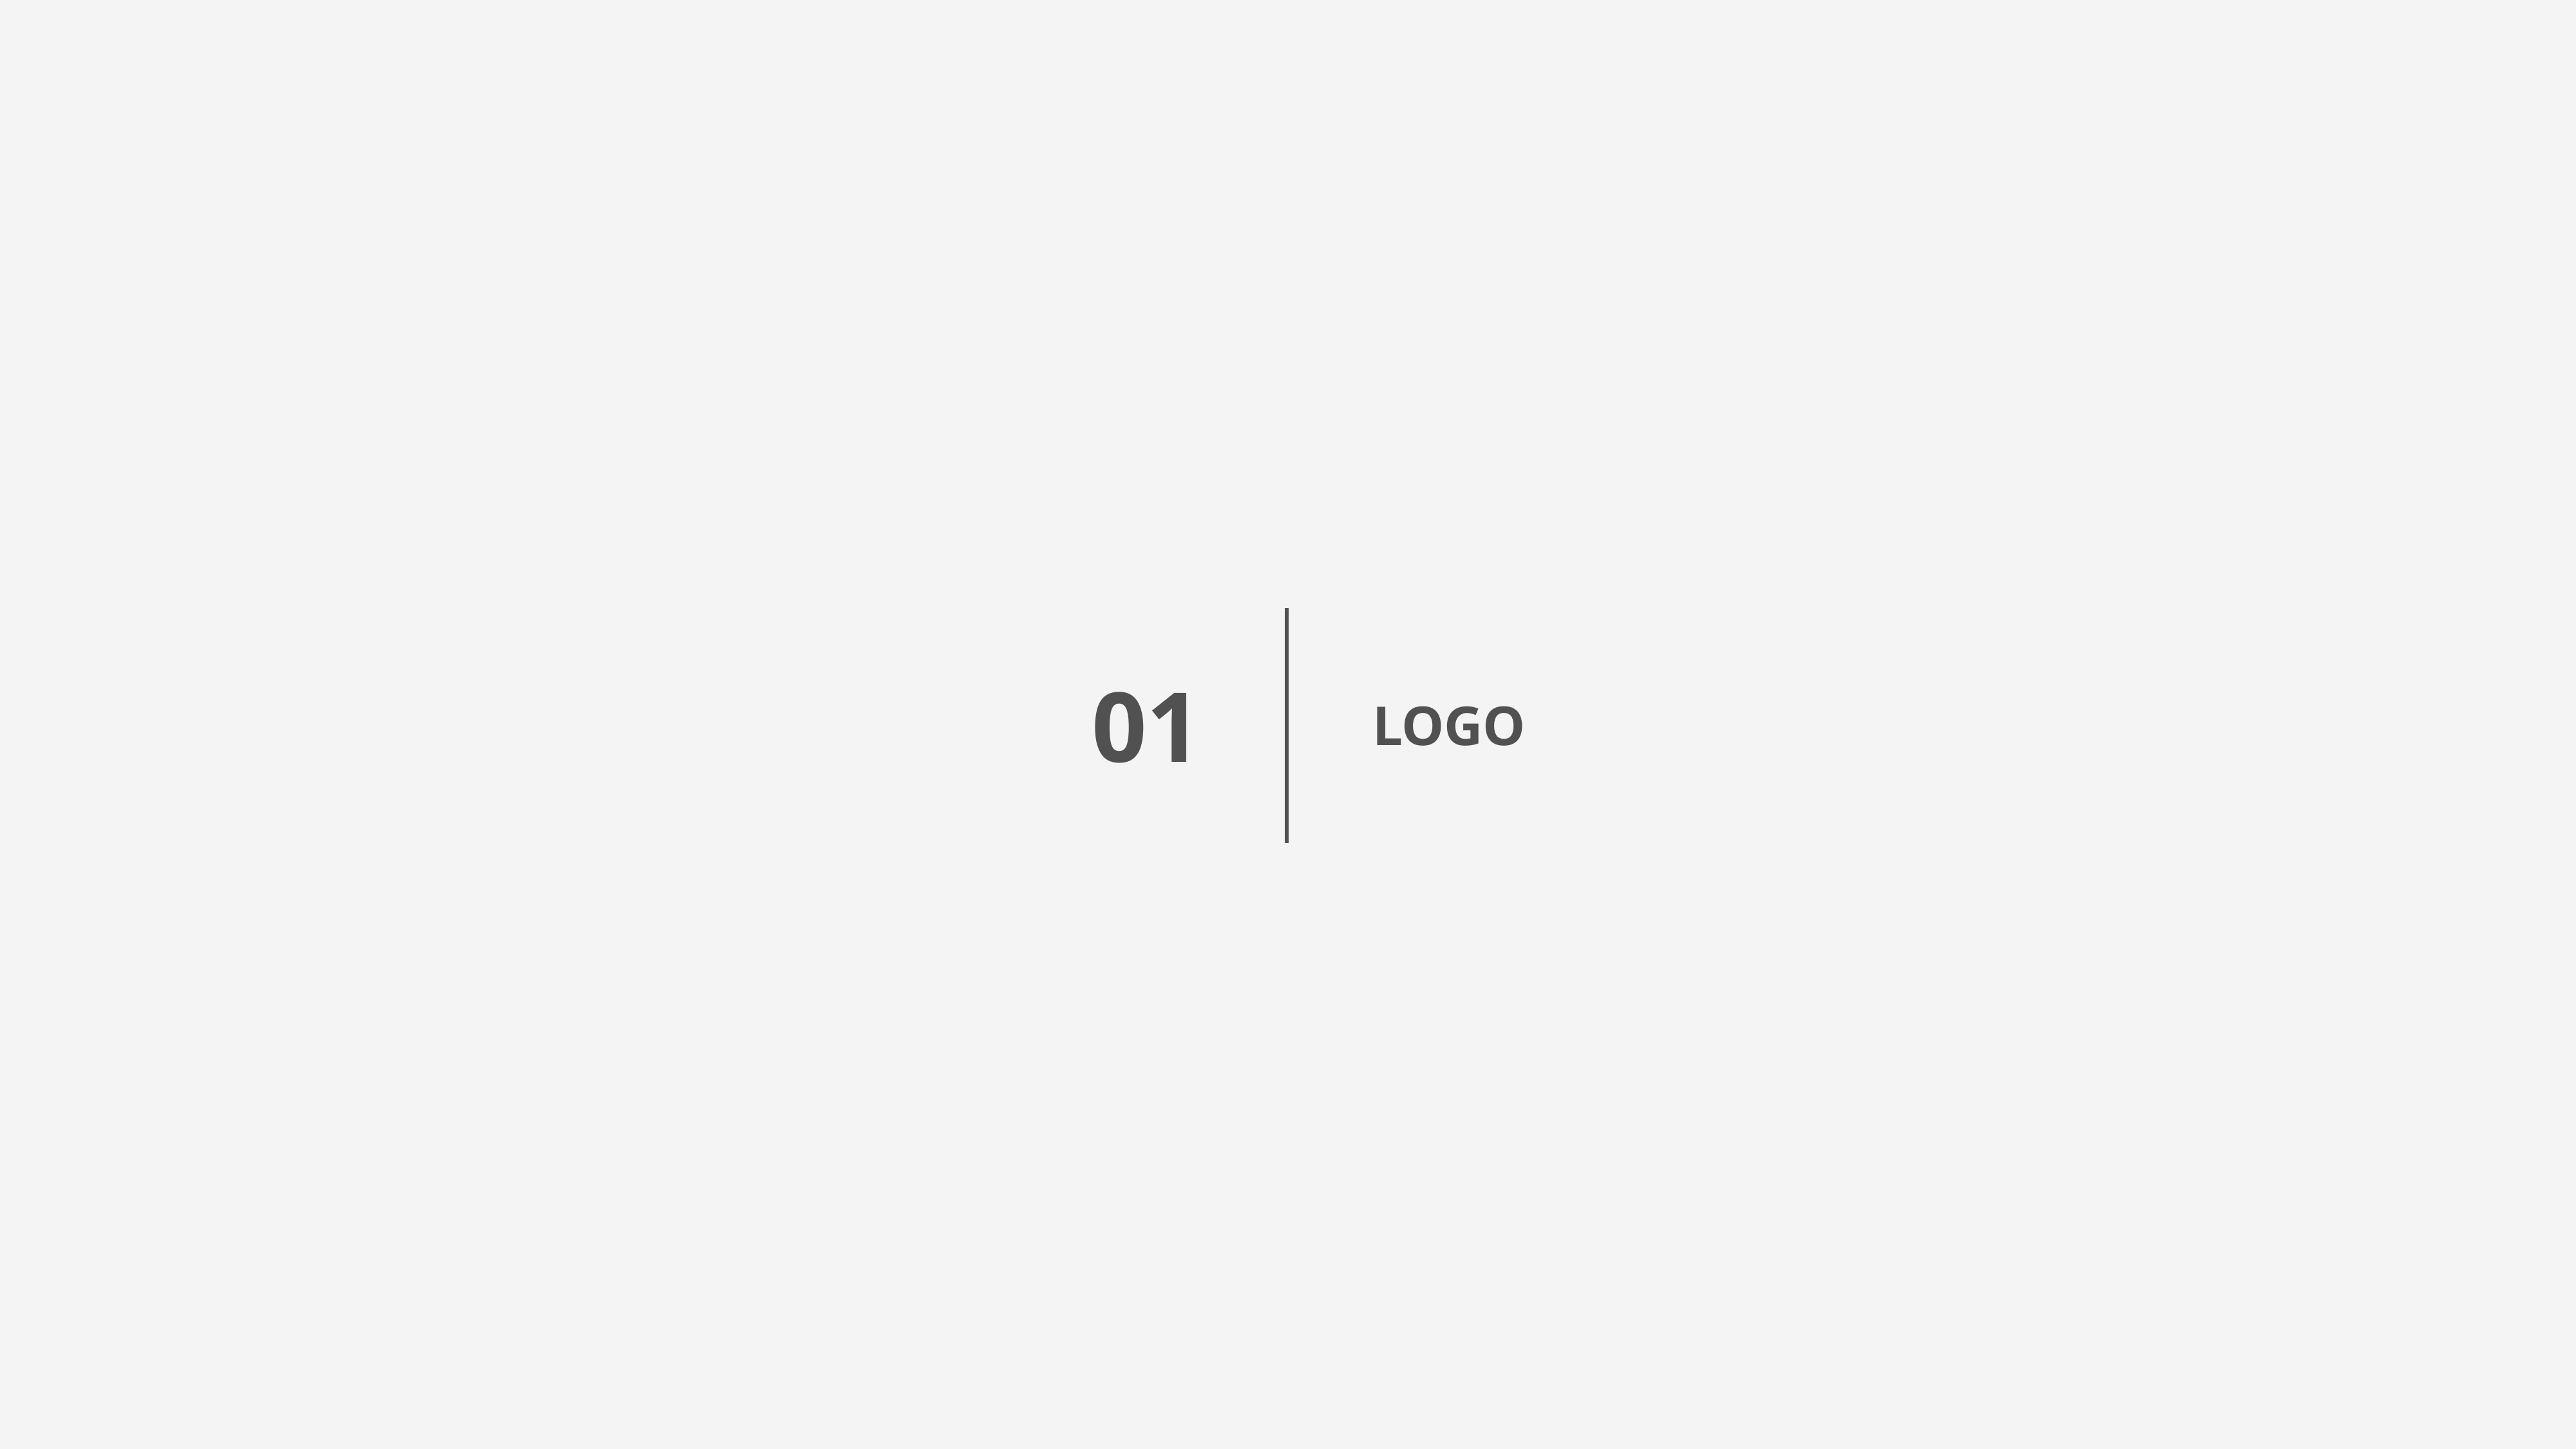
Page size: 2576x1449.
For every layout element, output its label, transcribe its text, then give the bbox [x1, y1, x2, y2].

text_box 01 [1037, 632, 1202, 815]
text_box LOGO [1372, 632, 2446, 815]
